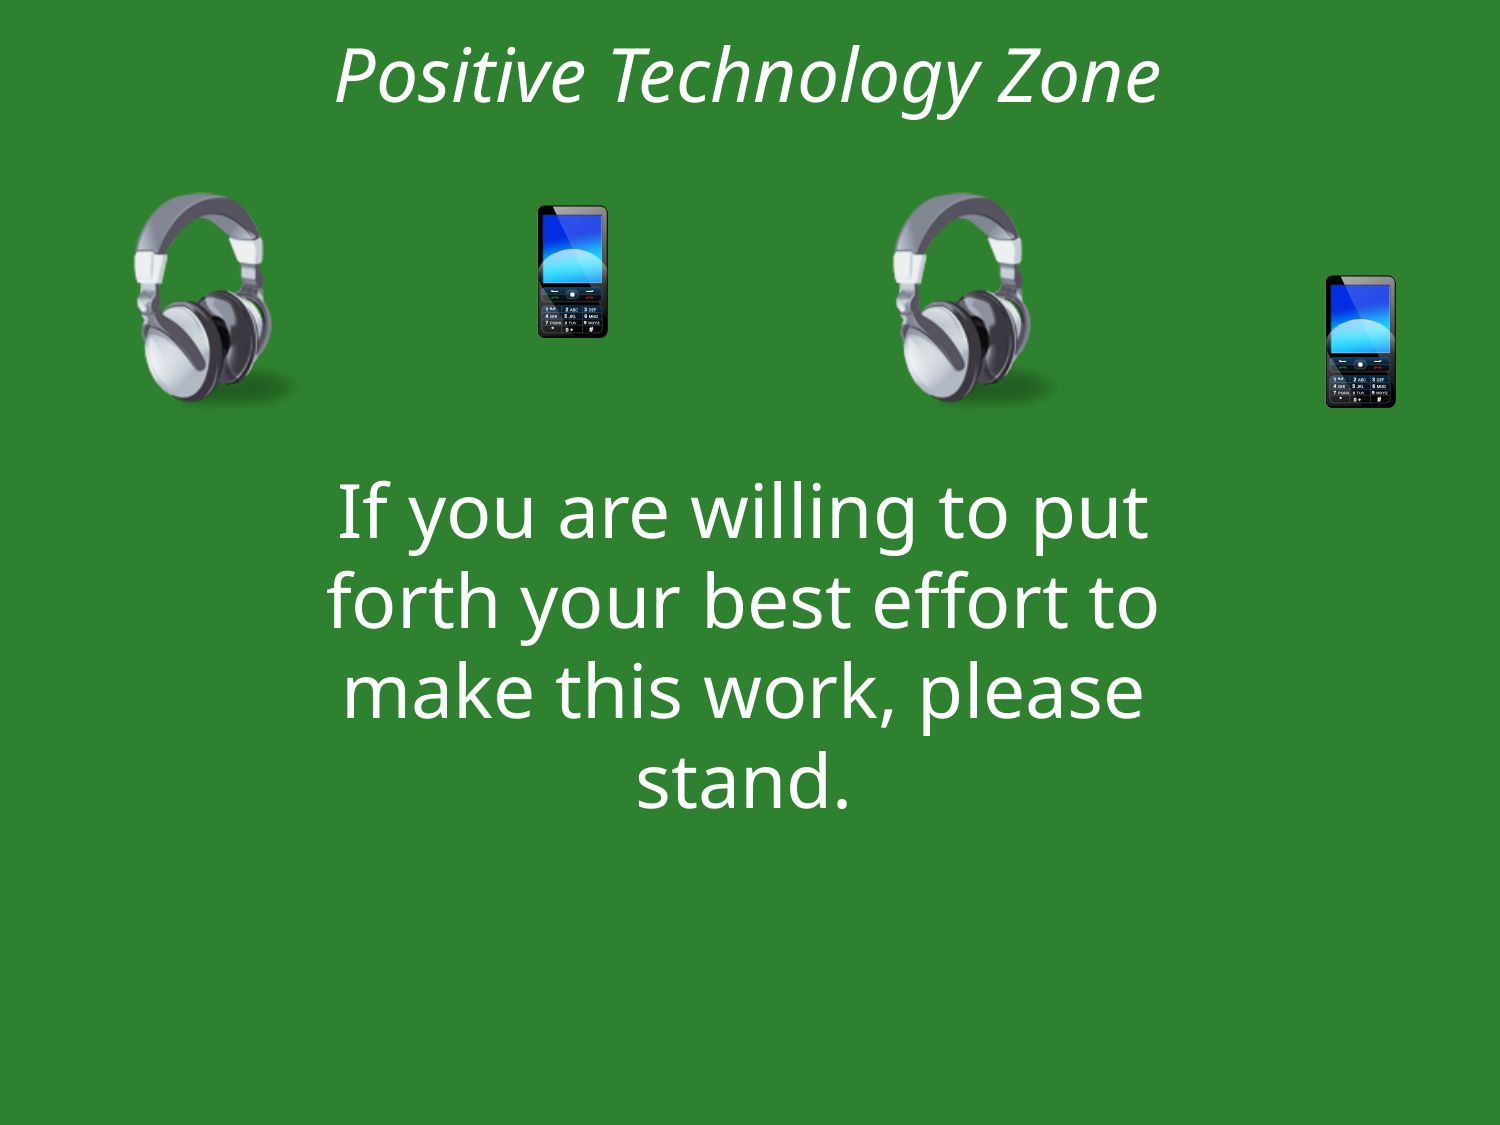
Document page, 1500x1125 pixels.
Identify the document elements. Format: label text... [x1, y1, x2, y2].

text_box [51, 29, 1364, 155]
text_box If you are willing to put forth your best effort to make this work, please stand. [288, 455, 1200, 831]
picture [849, 187, 1086, 425]
text_box Positive Technology Zone [319, 20, 1239, 125]
picture [1294, 271, 1434, 411]
picture [90, 187, 327, 425]
picture [506, 201, 646, 342]
